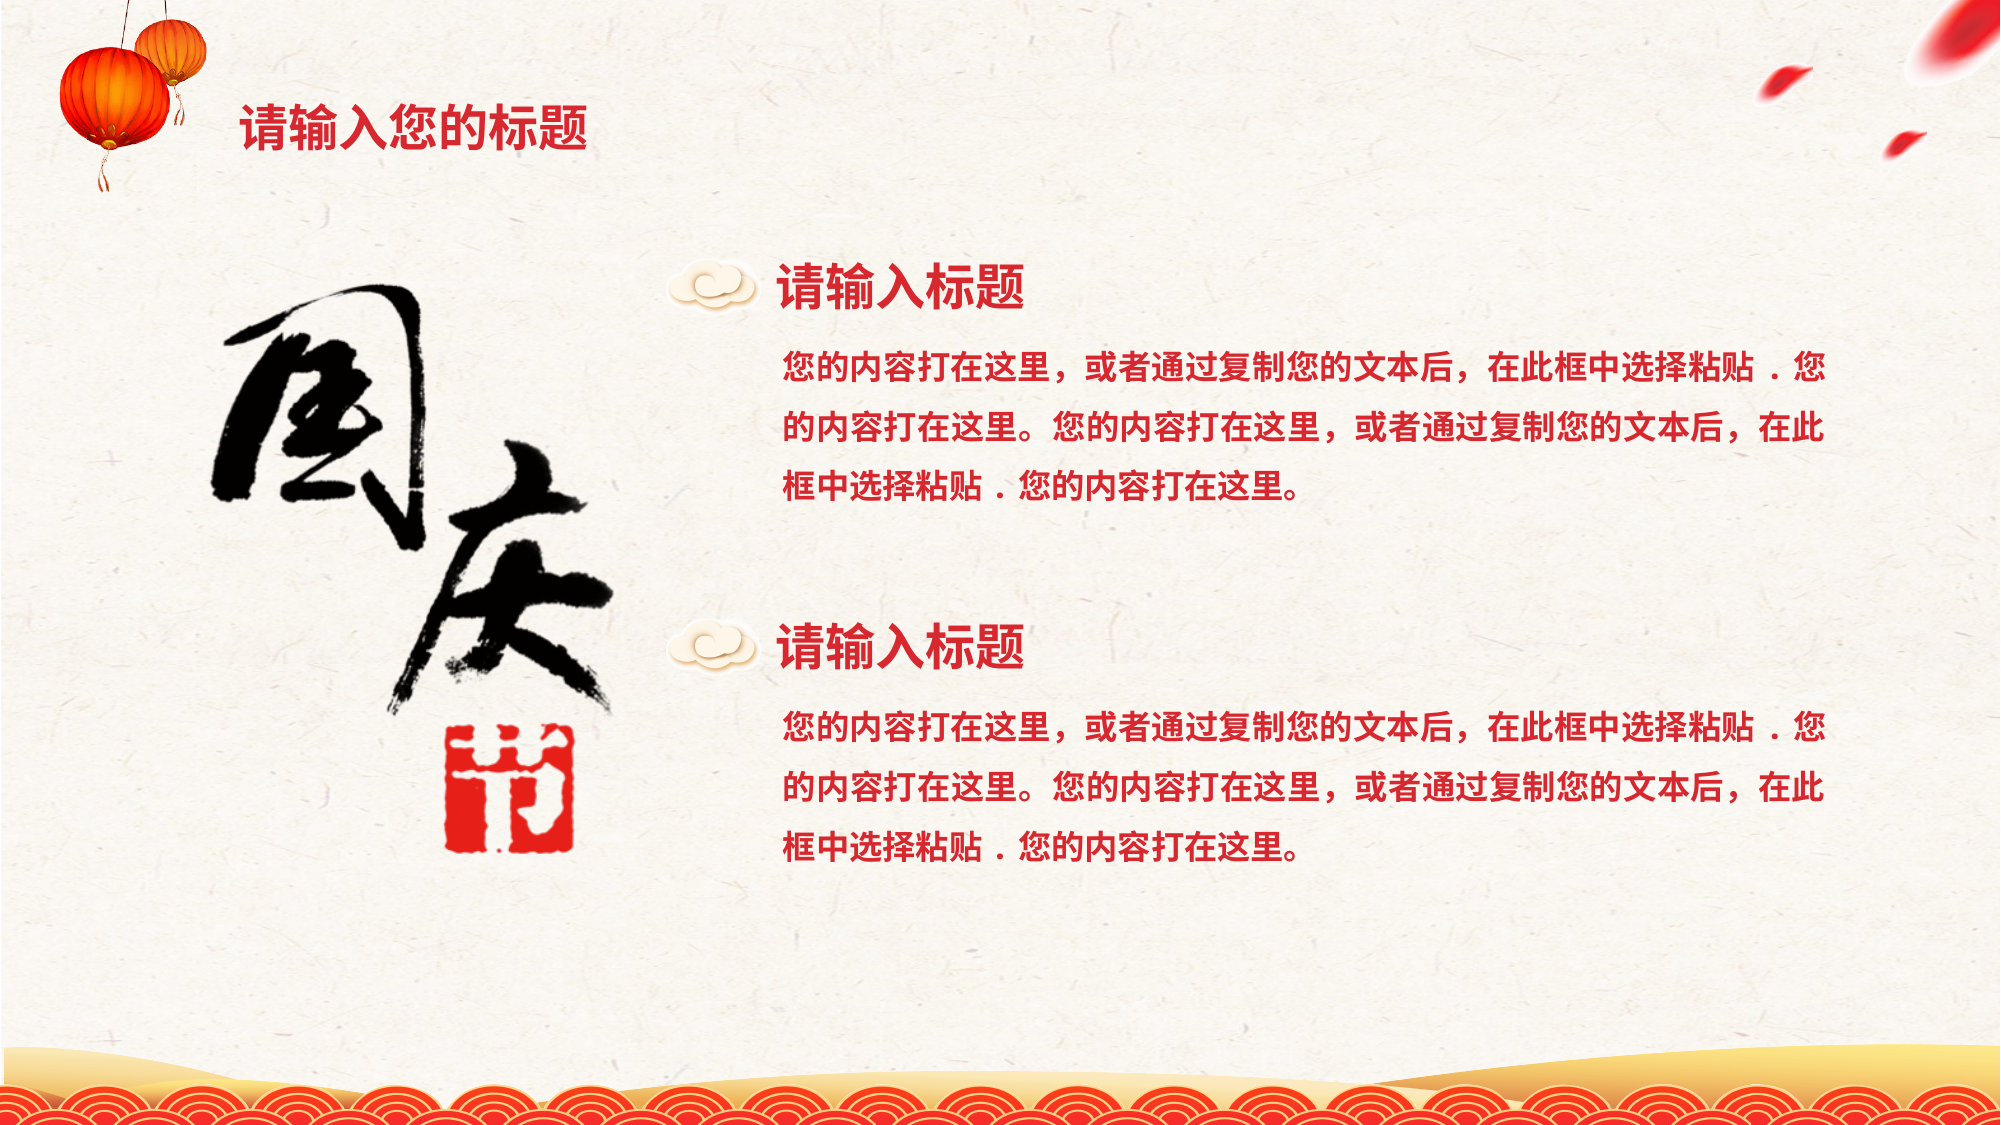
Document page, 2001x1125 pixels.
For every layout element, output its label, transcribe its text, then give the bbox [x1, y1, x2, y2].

text_box 请输入您的标题 [241, 88, 624, 164]
picture [3, 0, 2000, 1044]
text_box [666, 608, 1827, 863]
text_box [0, 1044, 2000, 1125]
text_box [666, 248, 1827, 503]
